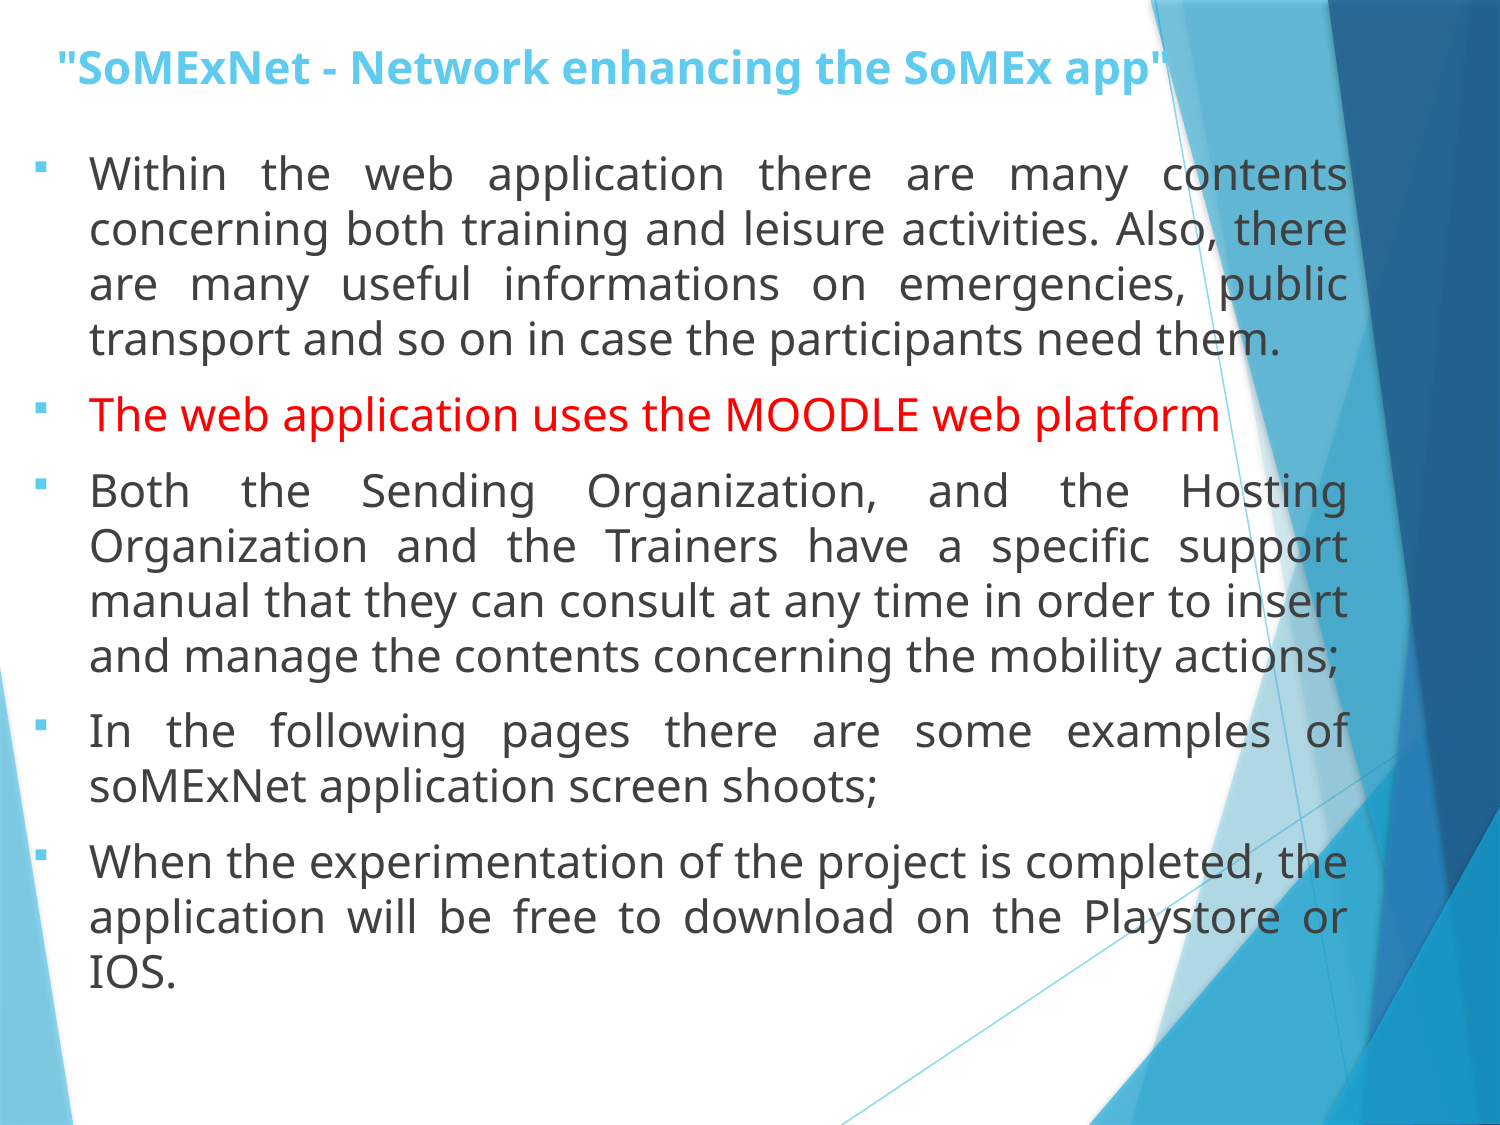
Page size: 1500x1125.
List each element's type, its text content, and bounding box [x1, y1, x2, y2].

list Within the web application there are many contents concerning both training and leisure activities. Also, there are many useful informations on emergencies, public transport and so on in case the participants need them. The web application uses the MOODLE web platform Both the Sending Organization, and the Hosting Organization and the Trainers have a specific support manual that they can consult at any time in order to insert and manage the contents concerning the mobility actions; In the following pages there are some examples of soMExNet application screen shoots; When the experimentation of the project is completed, the application will be free to download on the Playstore or IOS. [17, 137, 1365, 1083]
title "SoMExNet - Network enhancing the SoMEx app" [41, 30, 1415, 114]
